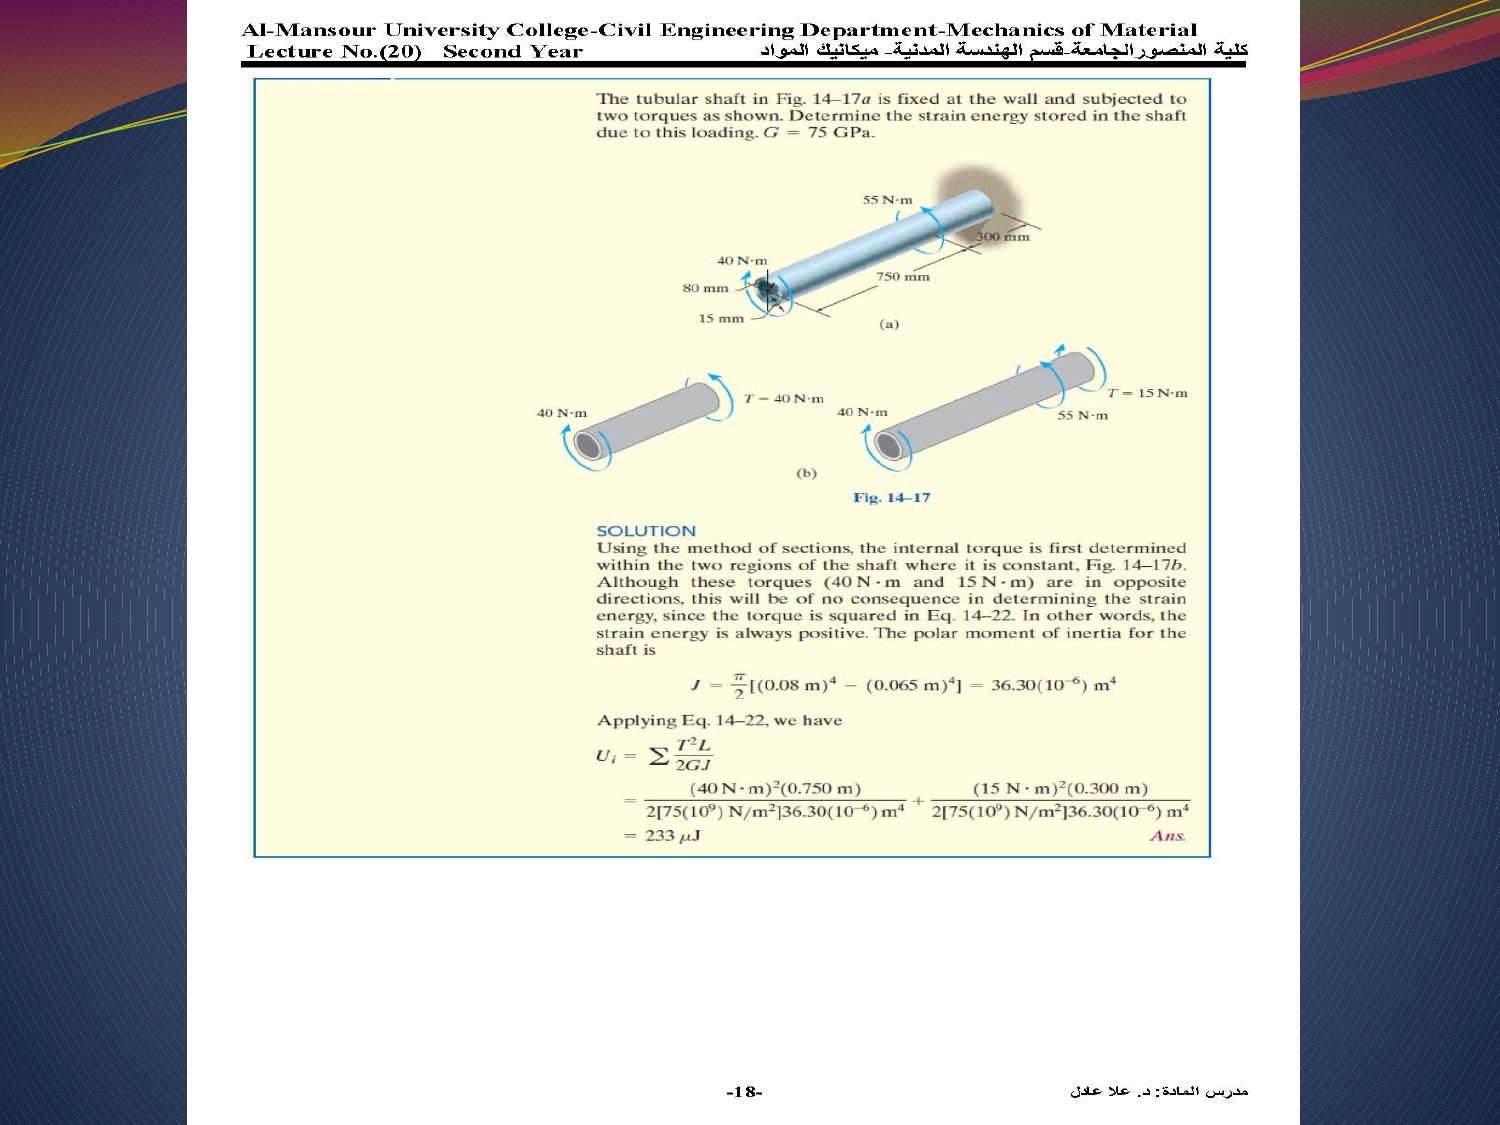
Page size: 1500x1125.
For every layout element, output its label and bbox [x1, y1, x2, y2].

picture [187, 0, 1301, 1125]
